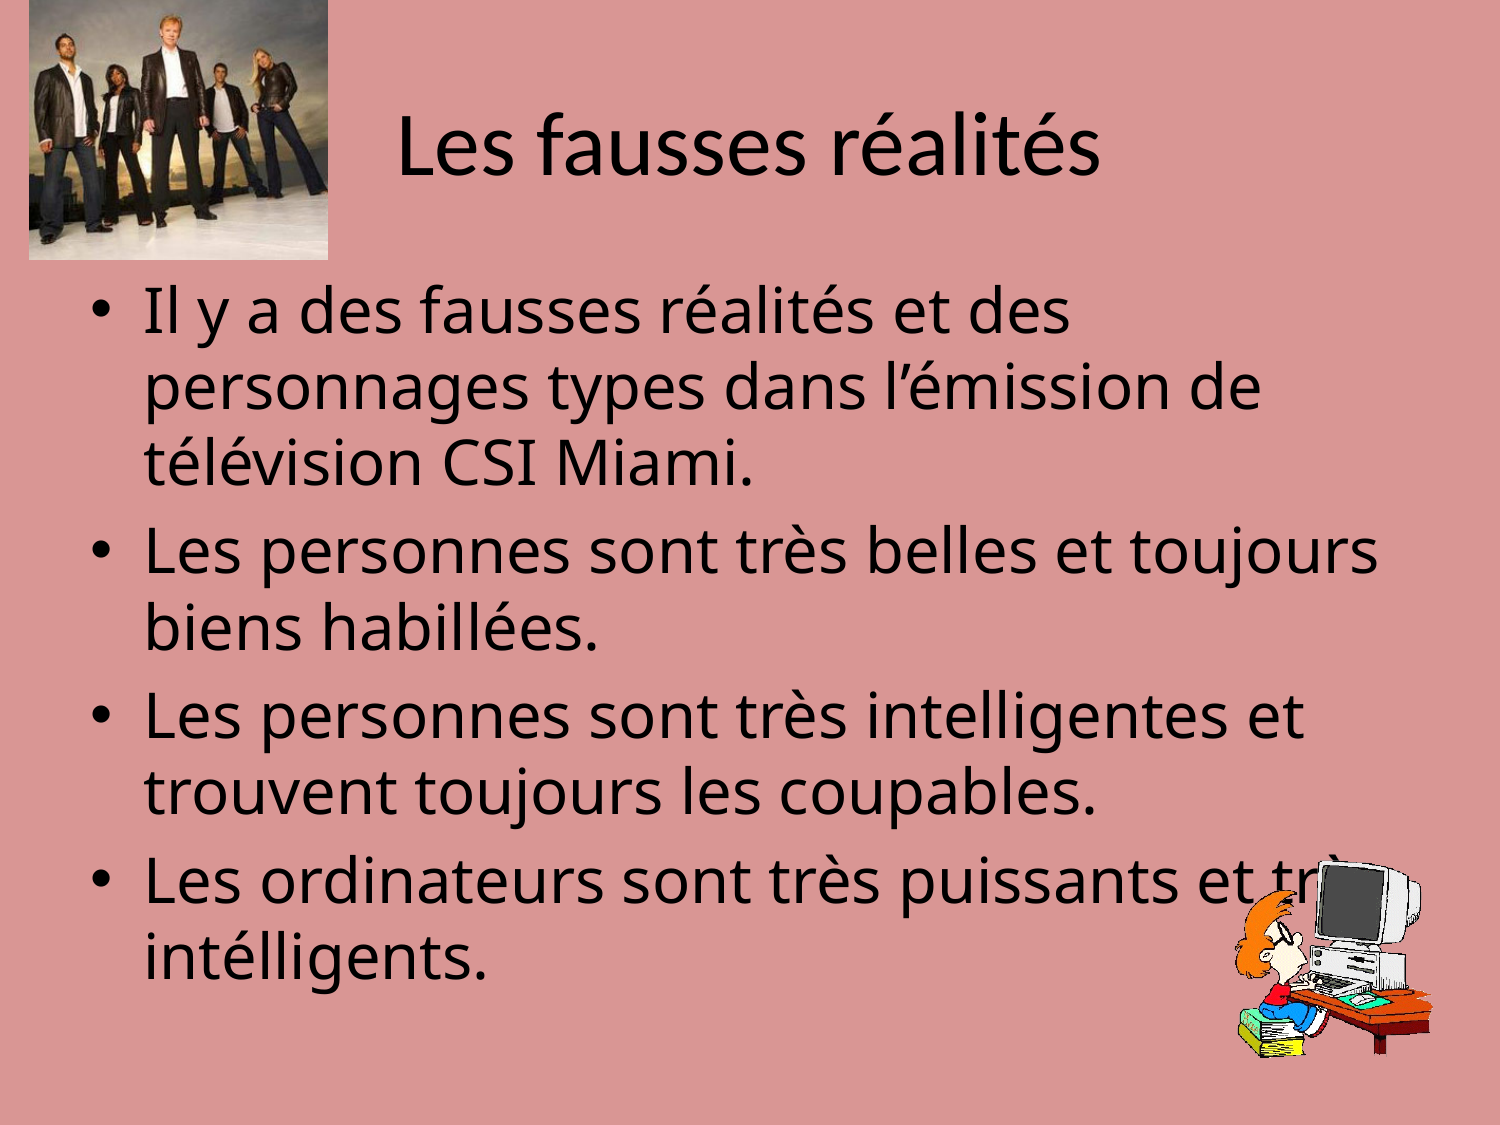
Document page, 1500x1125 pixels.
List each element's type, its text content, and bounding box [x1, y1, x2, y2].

picture [29, 0, 328, 260]
text_box [22, 0, 27, 104]
title Les fausses réalités [332, 45, 1425, 233]
picture [1210, 845, 1459, 1076]
list Il y a des fausses réalités et des personnages types dans l’émission de télévision CSI Miami. Les personnes sont très belles et toujours biens habillées. Les personnes sont très intelligentes et trouvent toujours les coupables. Les ordinateurs sont très puissants et très intélligents. [75, 262, 1425, 1005]
